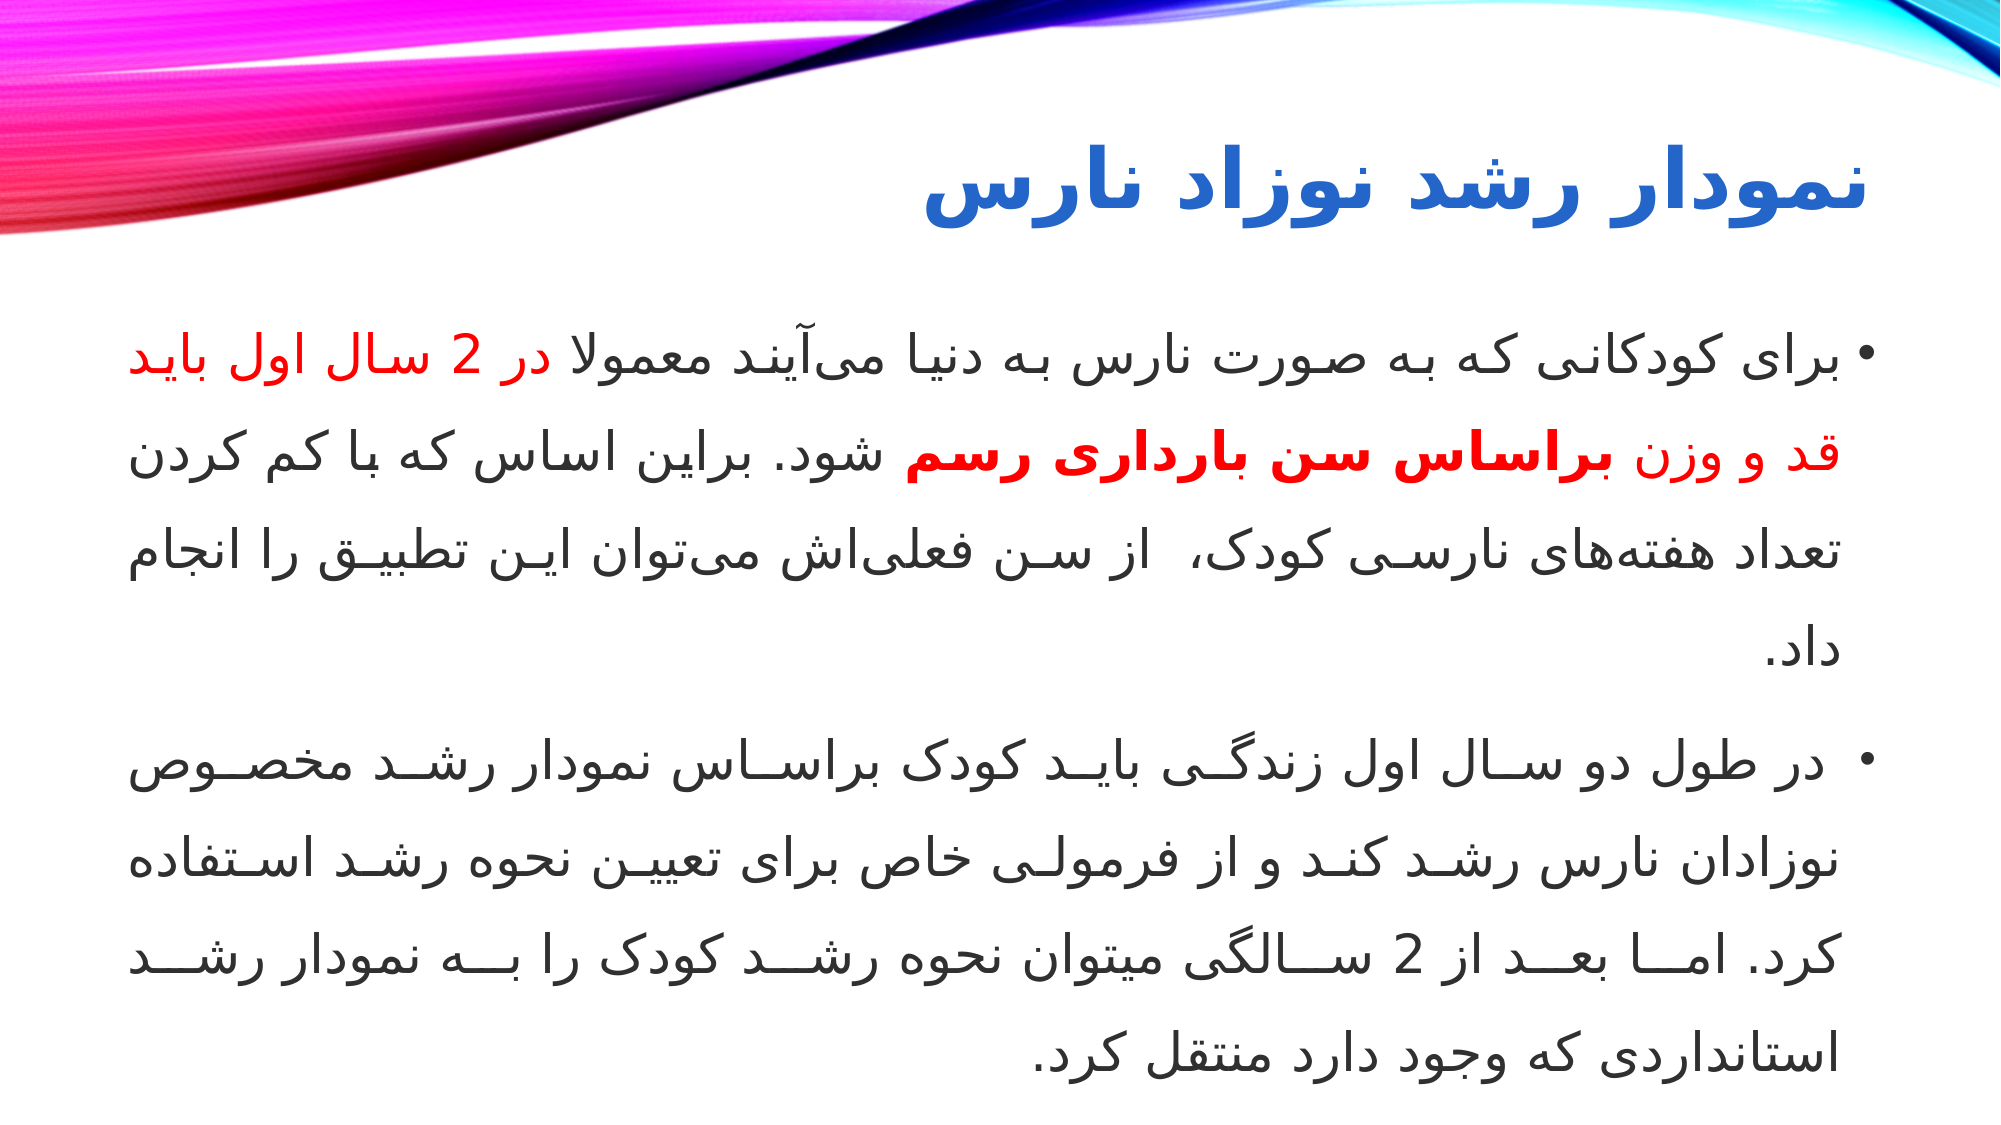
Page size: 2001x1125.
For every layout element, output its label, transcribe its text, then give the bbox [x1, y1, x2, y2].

picture [1890, 0, 2000, 75]
title نمودار رشد نوزاد نارس [474, 125, 1888, 279]
picture [0, 0, 2000, 237]
picture [1910, 0, 2000, 45]
list برای کودکانی که به صورت نارس به دنیا می‌آیند معمولا در 2 سال اول باید قد و وزن براساس سن بارداری رسم شود. براین اساس که با کم کردن تعداد هفته‌های نارسی کودک، از سن فعلی‌اش می‌توان این تطبیق را انجام داد. در طول دو سال اول زندگی باید کودک براساس نمودار رشد مخصوص نوزادان نارس رشد کند و از فرمولی خاص برای تعیین نحوه رشد استفاده کرد. اما بعد از 2 سالگی میتوان نحوه رشد کودک را به نمودار رشد استانداردی که وجود دارد منتقل کرد. [112, 279, 1888, 1091]
